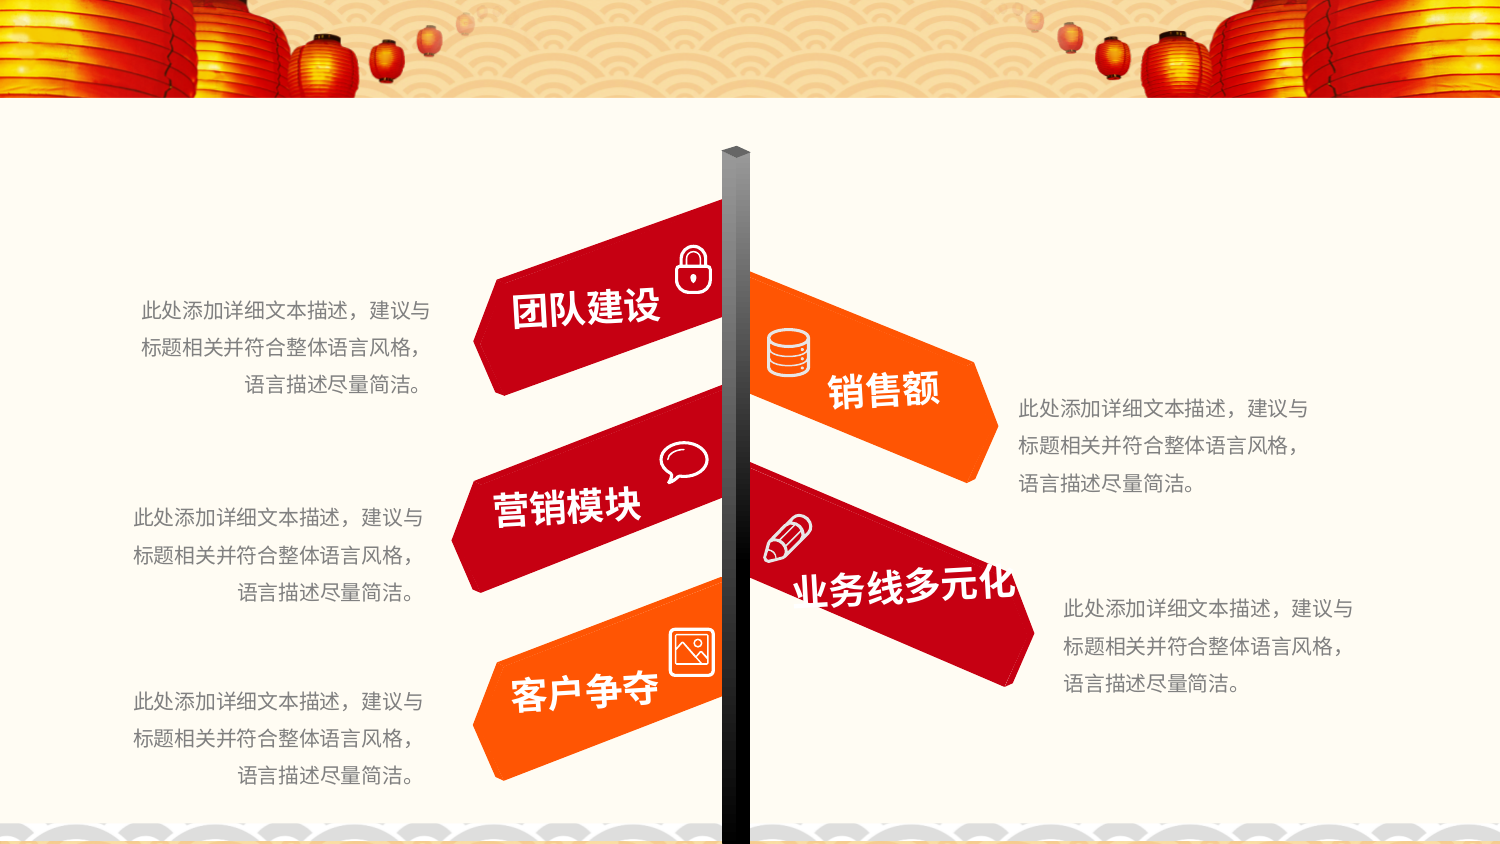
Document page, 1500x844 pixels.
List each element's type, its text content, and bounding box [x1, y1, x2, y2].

text_box 此处添加详细文本描述，建议与标题相关并符合整体语言风格，语言描述尽量简洁。 [1048, 575, 1390, 703]
text_box 此处添加详细文本描述，建议与标题相关并符合整体语言风格，语言描述尽量简洁。 [97, 485, 439, 613]
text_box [721, 145, 751, 844]
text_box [472, 593, 721, 781]
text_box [767, 328, 811, 378]
picture [751, 824, 1500, 844]
picture [0, 0, 1500, 97]
text_box 此处添加详细文本描述，建议与标题相关并符合整体语言风格，语言描述尽量简洁。 [97, 668, 439, 796]
picture [0, 824, 721, 844]
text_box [668, 627, 715, 677]
text_box 此处添加详细文本描述，建议与标题相关并符合整体语言风格，语言描述尽量简洁。 [105, 277, 447, 405]
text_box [674, 244, 712, 294]
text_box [473, 196, 721, 384]
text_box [451, 384, 721, 593]
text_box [751, 454, 1035, 687]
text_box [659, 441, 709, 485]
text_box 此处添加详细文本描述，建议与标题相关并符合整体语言风格，语言描述尽量简洁。 [1003, 375, 1345, 503]
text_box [751, 264, 999, 484]
